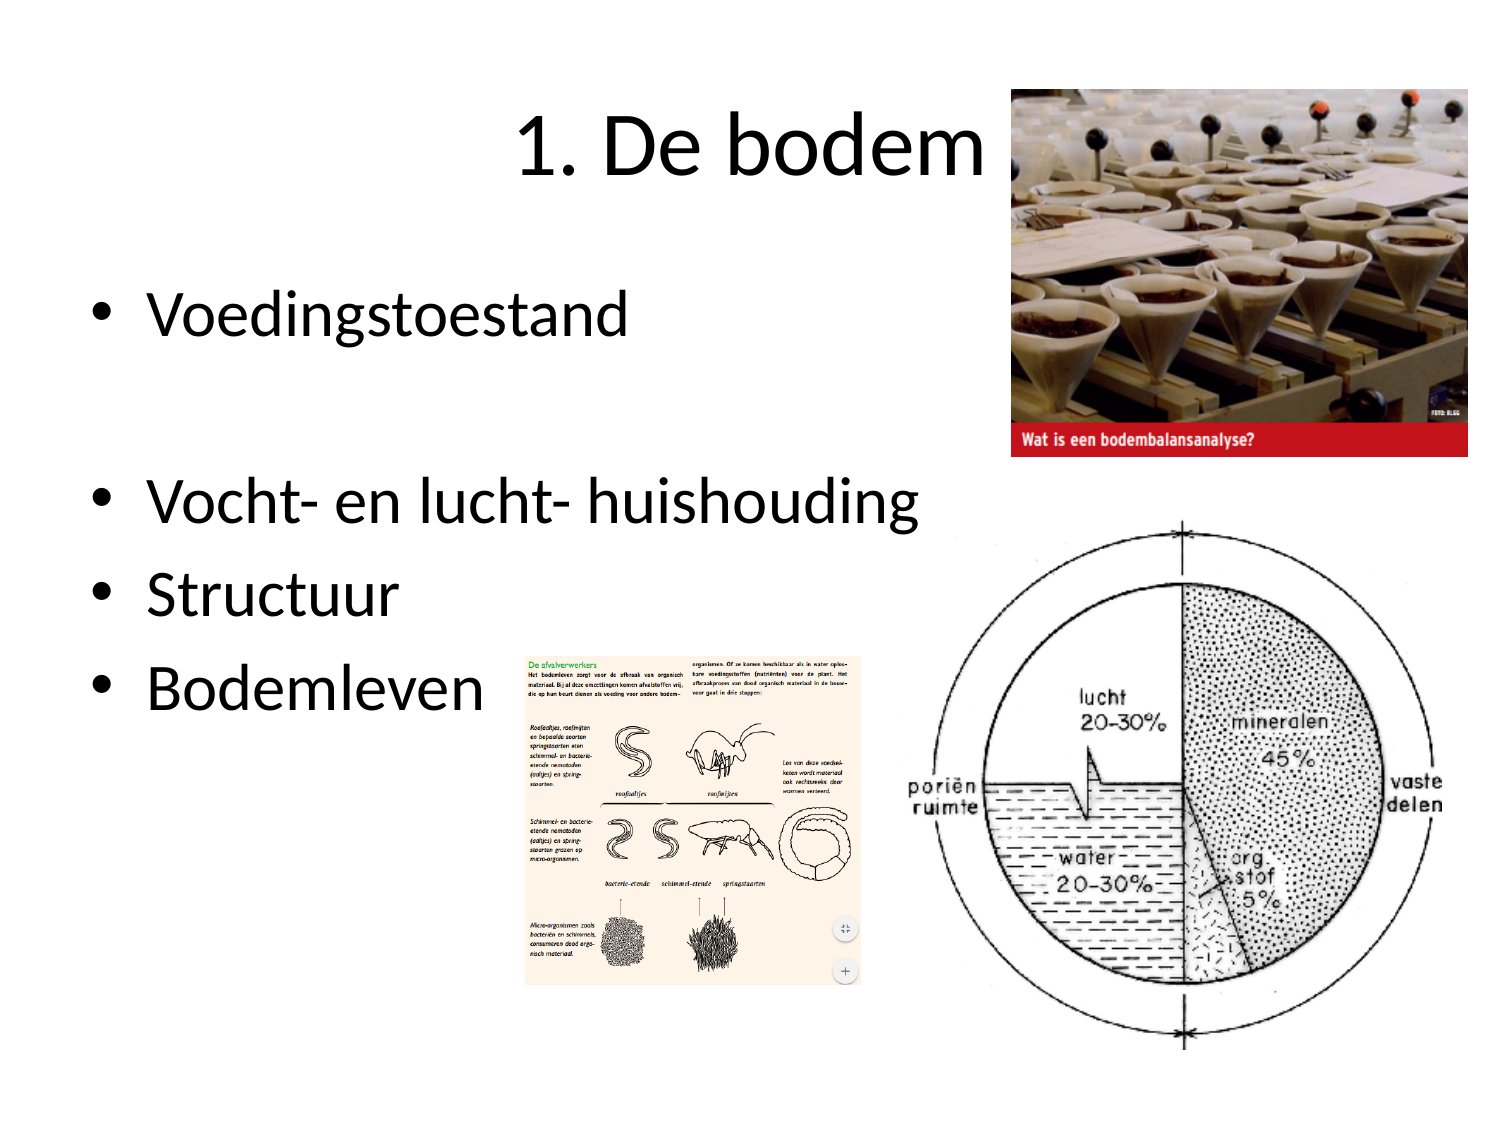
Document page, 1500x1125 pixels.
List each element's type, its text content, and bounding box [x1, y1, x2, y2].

list Voedingstoestand Vocht- en lucht- huishouding Structuur Bodemleven [75, 262, 1425, 1005]
picture [900, 514, 1442, 1050]
picture [1010, 89, 1468, 457]
picture [525, 656, 863, 986]
title 1. De bodem [75, 45, 1425, 233]
